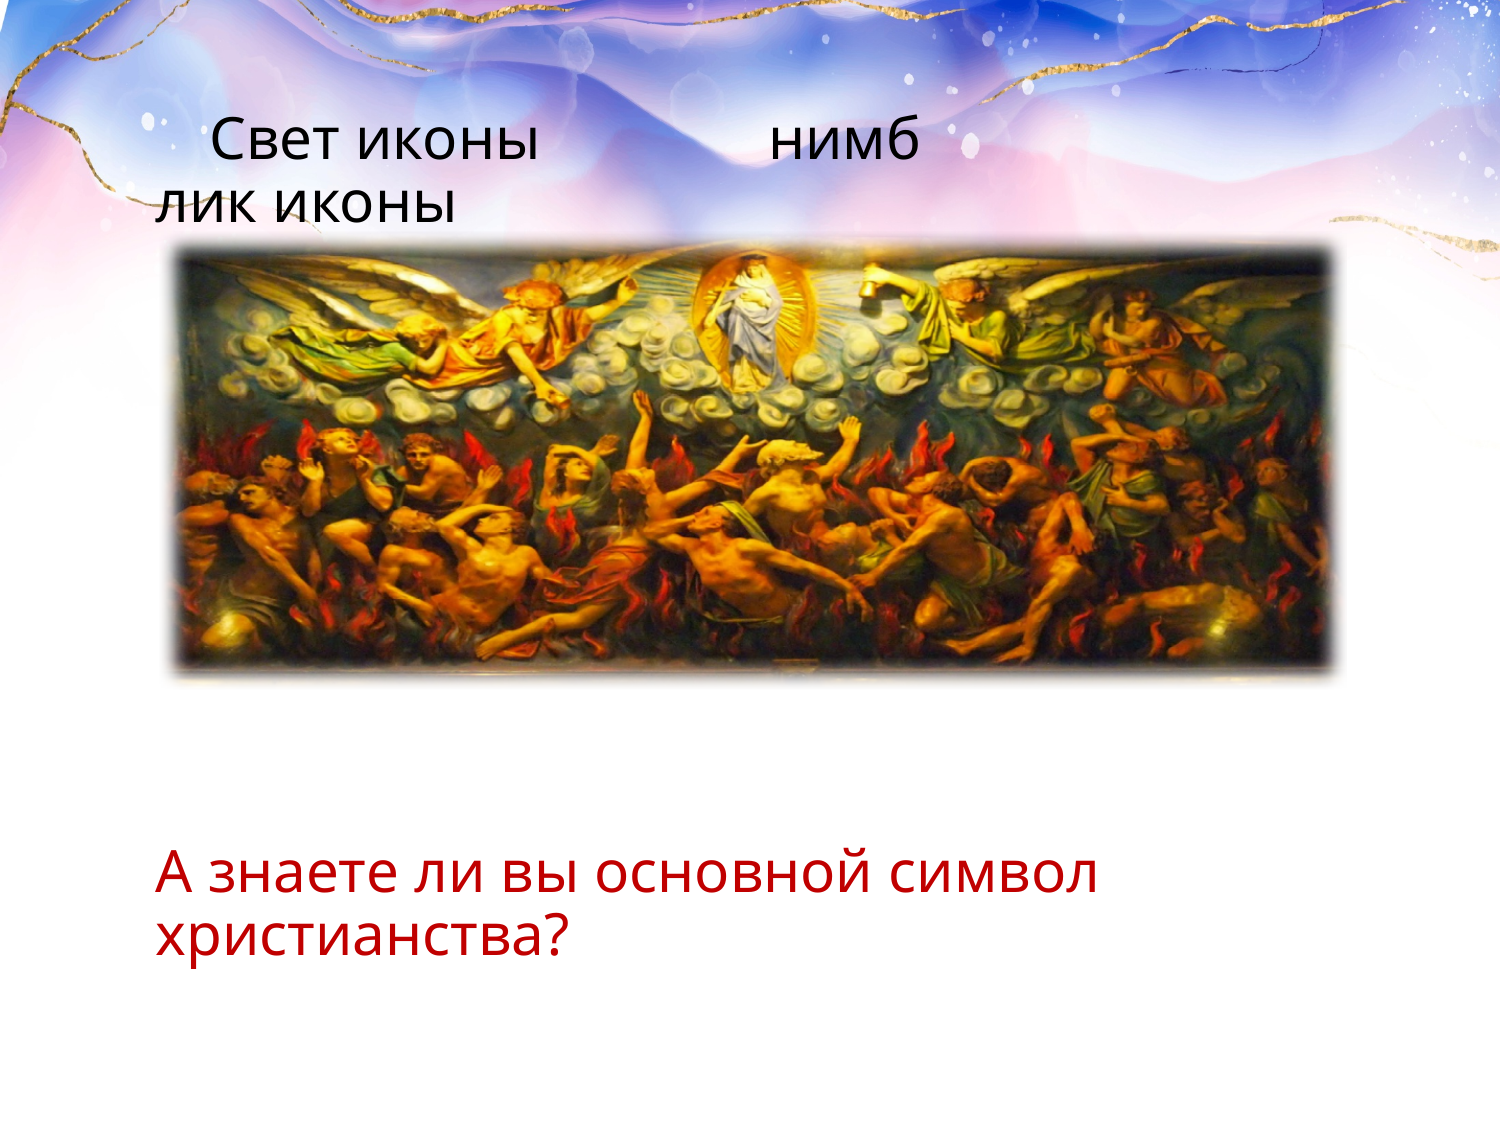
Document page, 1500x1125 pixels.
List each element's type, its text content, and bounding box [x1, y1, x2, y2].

title [103, 59, 1397, 101]
list Свет иконы нимб лик иконы А знаете ли вы основной символ христианства? [103, 101, 1397, 1014]
picture [0, 0, 1500, 1125]
